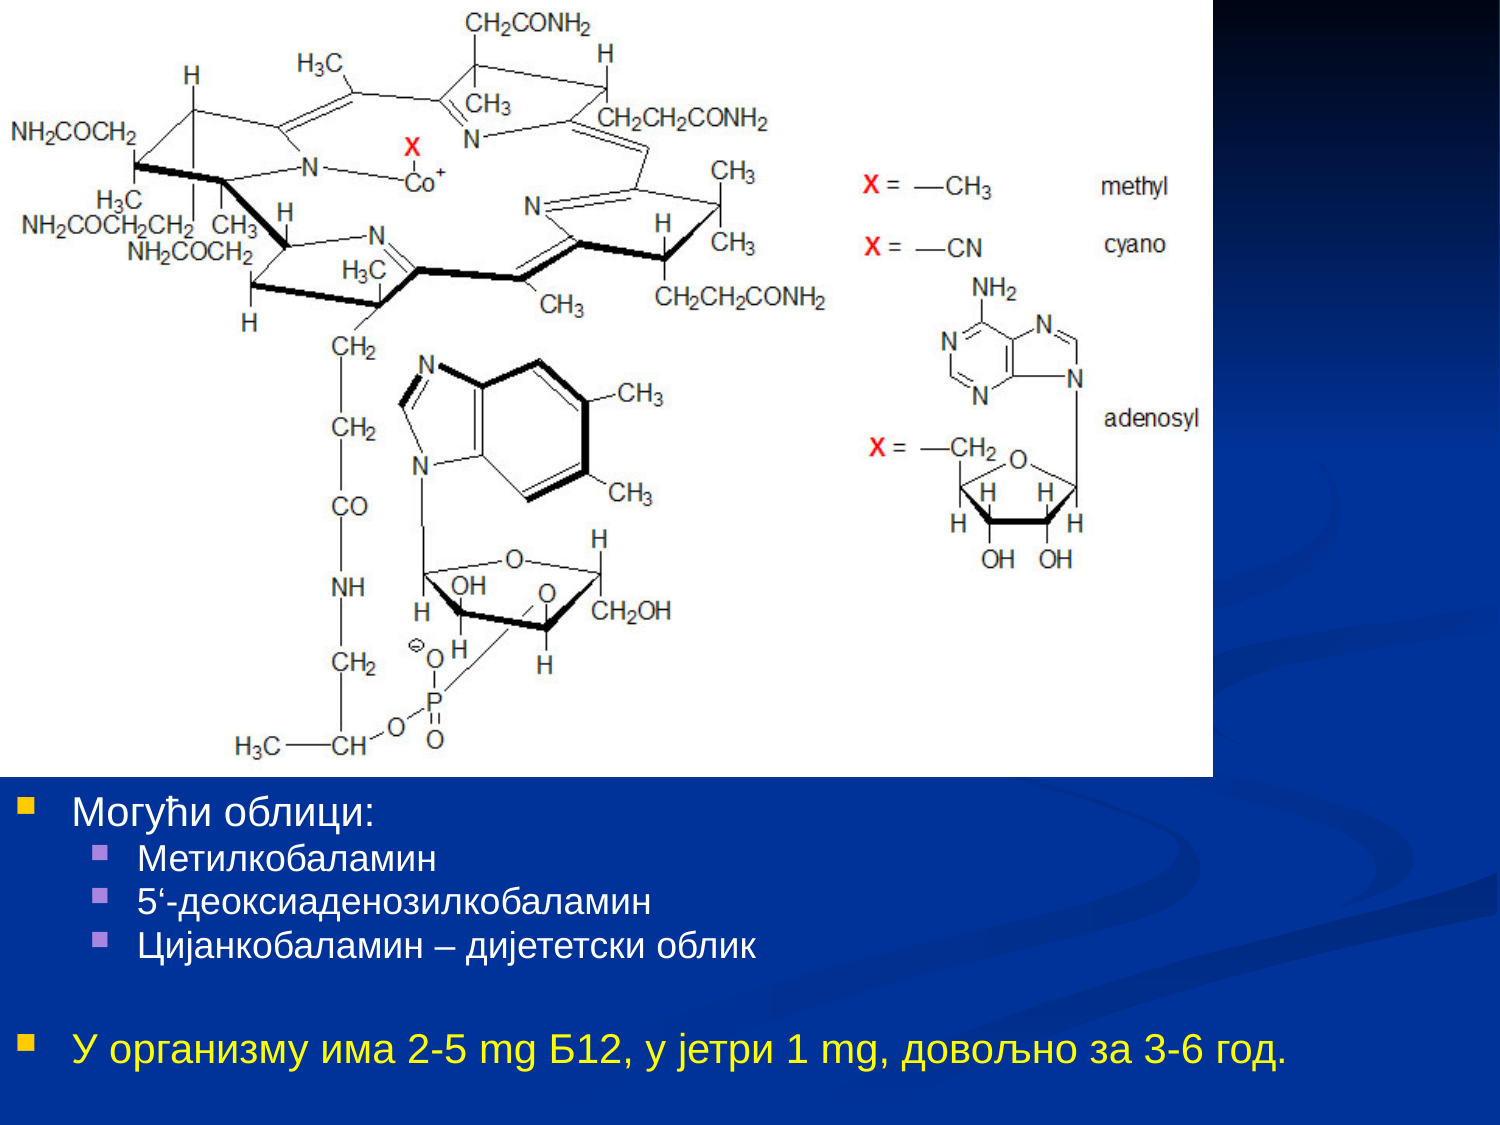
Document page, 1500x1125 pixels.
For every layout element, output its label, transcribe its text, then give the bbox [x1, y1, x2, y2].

list Могући облици: Метилкобаламин 5‘-деоксиаденозилкобаламин Цијанкобаламин – дијететски облик У организму има 2-5 mg Б12, у јетри 1 mg, довољно за 3-6 год. [0, 787, 1500, 1125]
picture [0, 0, 1213, 778]
